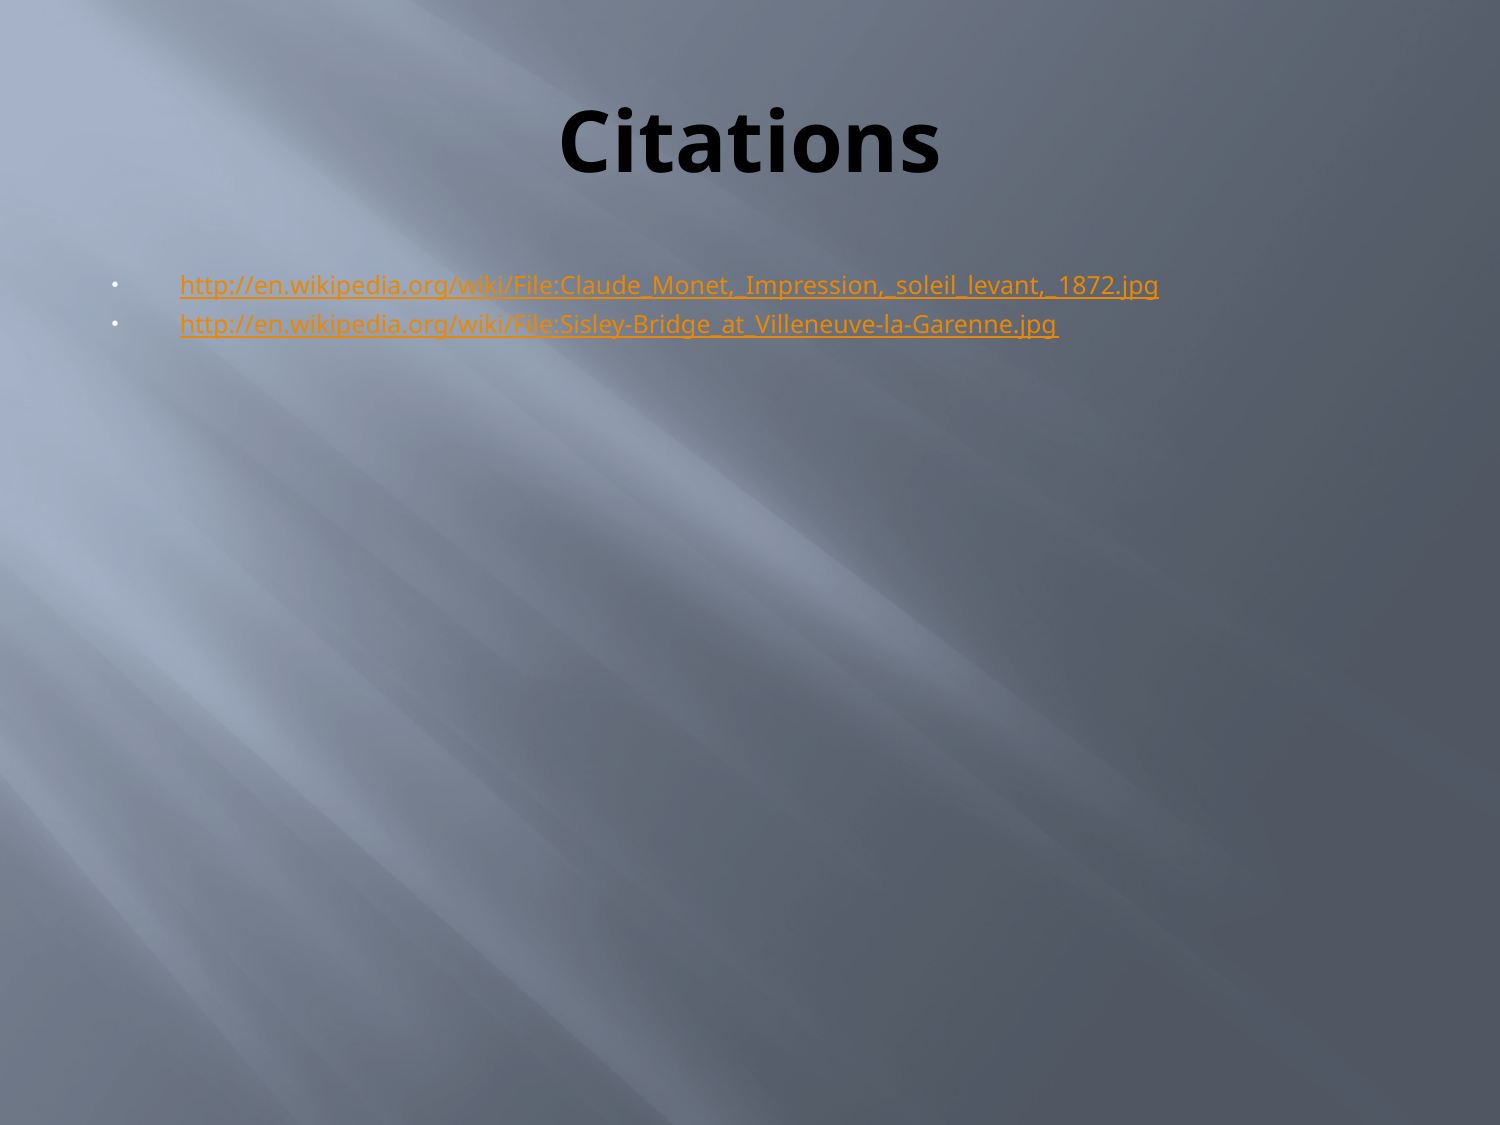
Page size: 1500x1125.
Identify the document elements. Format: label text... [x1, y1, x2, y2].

title Citations [75, 45, 1425, 233]
list http://en.wikipedia.org/wiki/File:Claude_Monet,_Impression,_soleil_levant,_1872.jpg http://en.wikipedia.org/wiki/File:Sisley-Bridge_at_Villeneuve-la-Garenne.jpg [75, 262, 1425, 1035]
